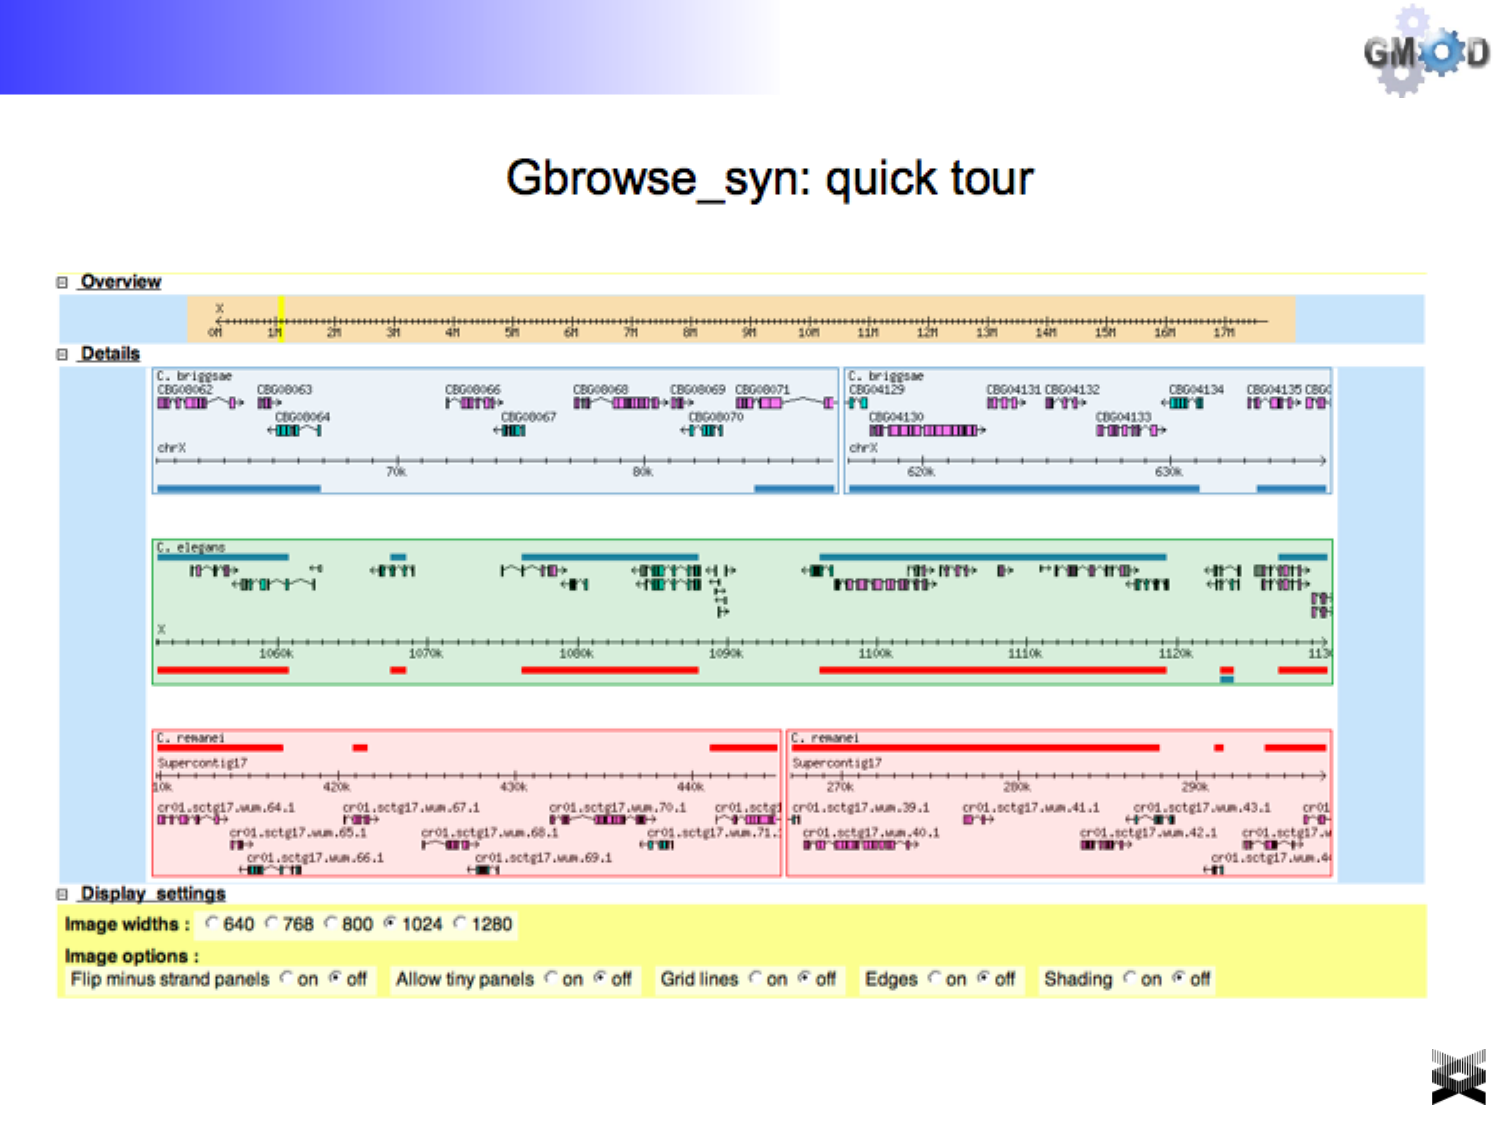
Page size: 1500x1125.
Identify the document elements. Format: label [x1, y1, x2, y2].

picture [22, 104, 1488, 1045]
picture [1431, 1049, 1487, 1105]
